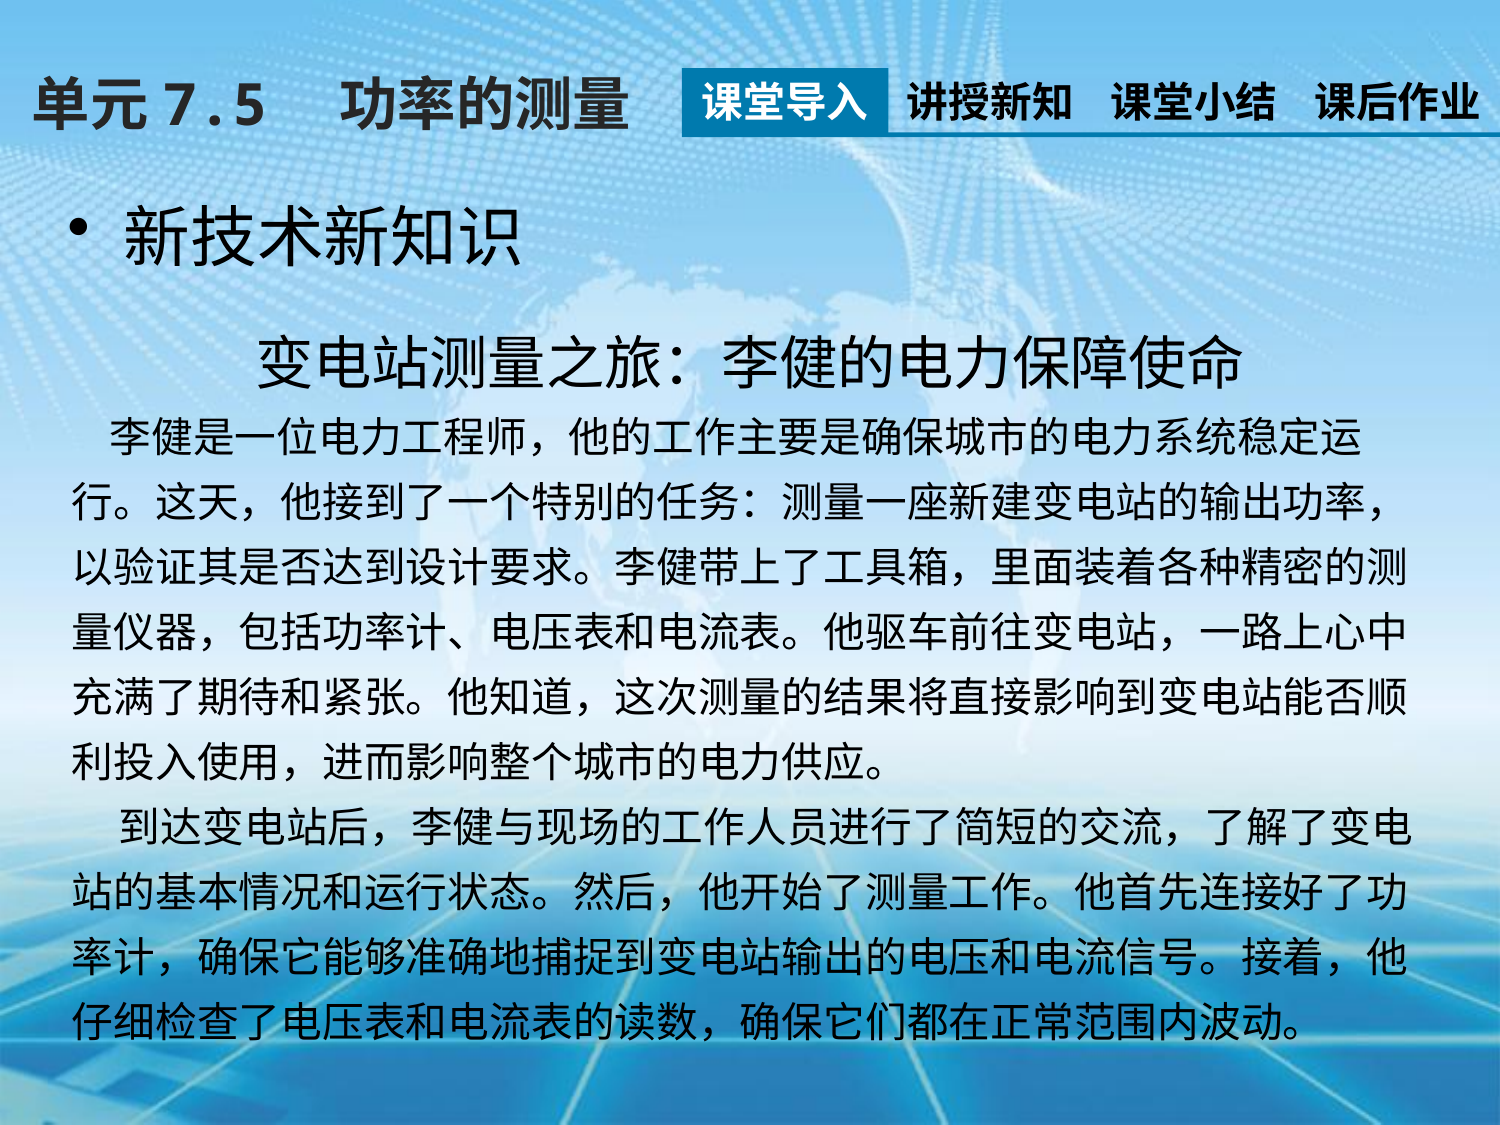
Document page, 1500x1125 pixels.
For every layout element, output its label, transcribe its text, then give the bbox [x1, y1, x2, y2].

picture [0, 0, 1500, 1125]
text_box 新技术新知识 [52, 187, 1403, 293]
text_box 变电站测量之旅：李健的电力保障使命 李健是一位电力工程师，他的工作主要是确保城市的电力系统稳定运行。这天，他接到了一个特别的任务：测量一座新建变电站的输出功率，以验证其是否达到设计要求。李健带上了工具箱，里面装着各种精密的测量仪器，包括功率计、电压表和电流表。他驱车前往变电站，一路上心中充满了期待和紧张。他知道，这次测量的结果将直接影响到变电站能否顺利投入使用，进而影响整个城市的电力供应。 到达变电站后，李健与现场的工作人员进行了简短的交流，了解了变电站的基本情况和运行状态。然后，他开始了测量工作。他首先连接好了功率计，确保它能够准确地捕捉到变电站输出的电压和电流信号。接着，他仔细检查了电压表和电流表的读数，确保它们都在正常范围内波动。 [57, 318, 1444, 1054]
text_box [16, 59, 1500, 146]
